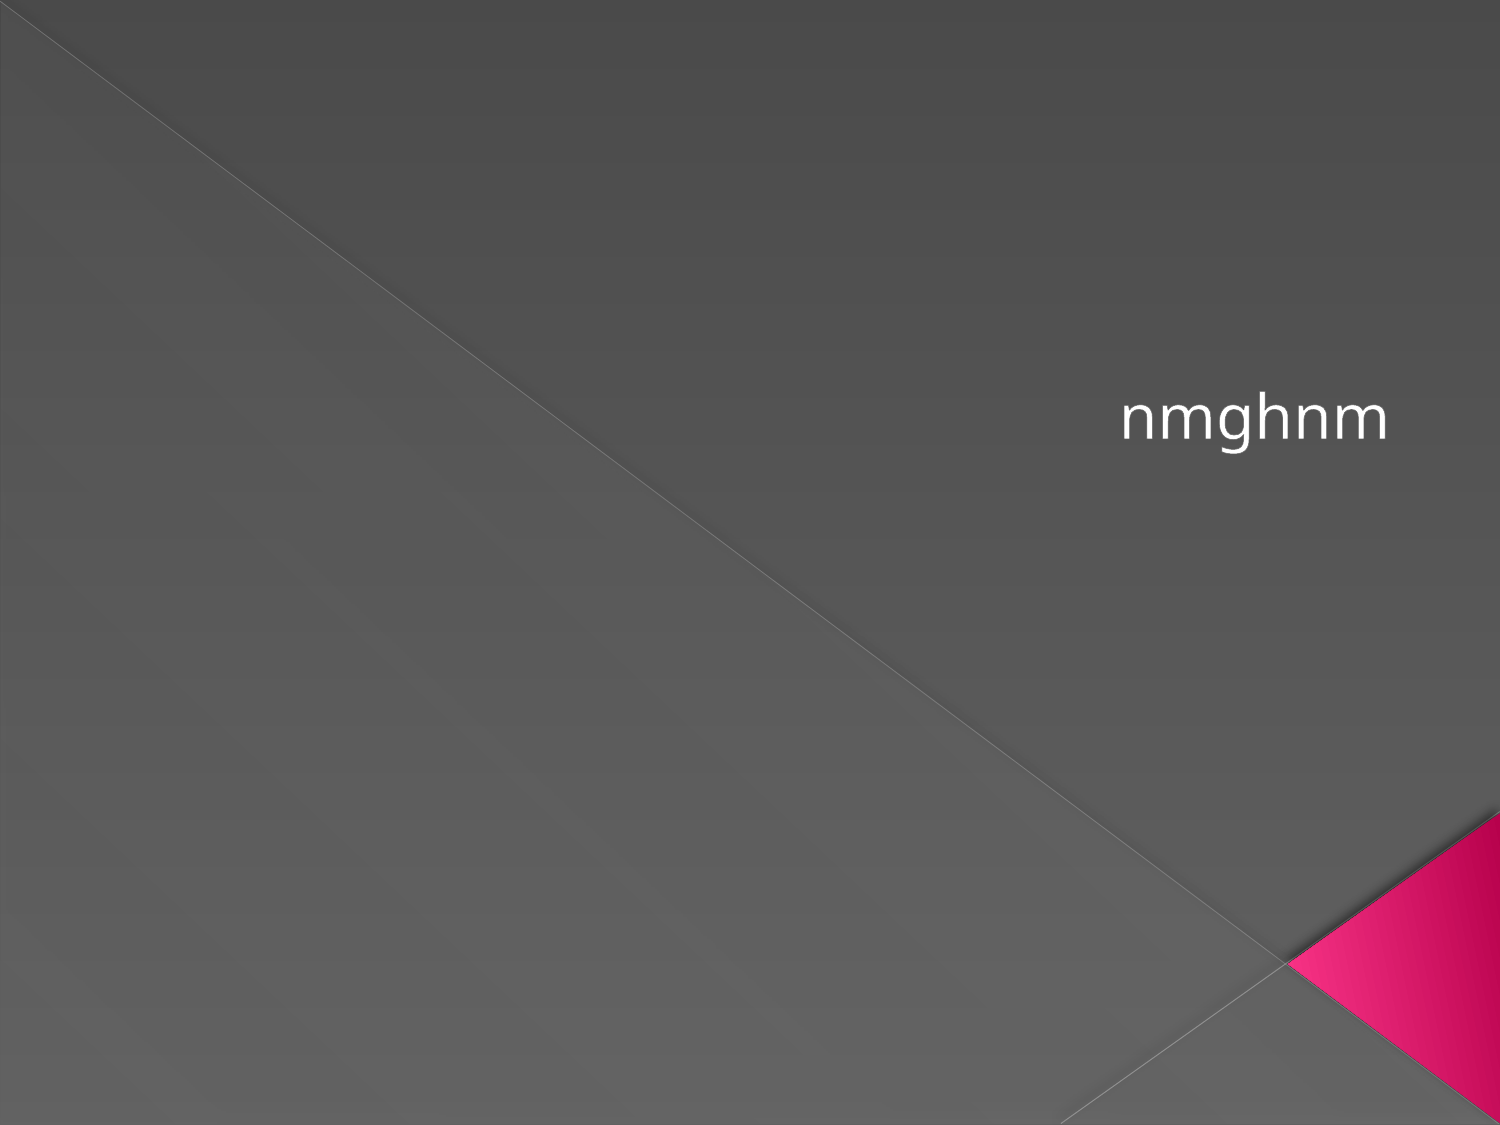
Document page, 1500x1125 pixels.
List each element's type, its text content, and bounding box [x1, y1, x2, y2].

subtitle nmghnm [88, 369, 1412, 657]
